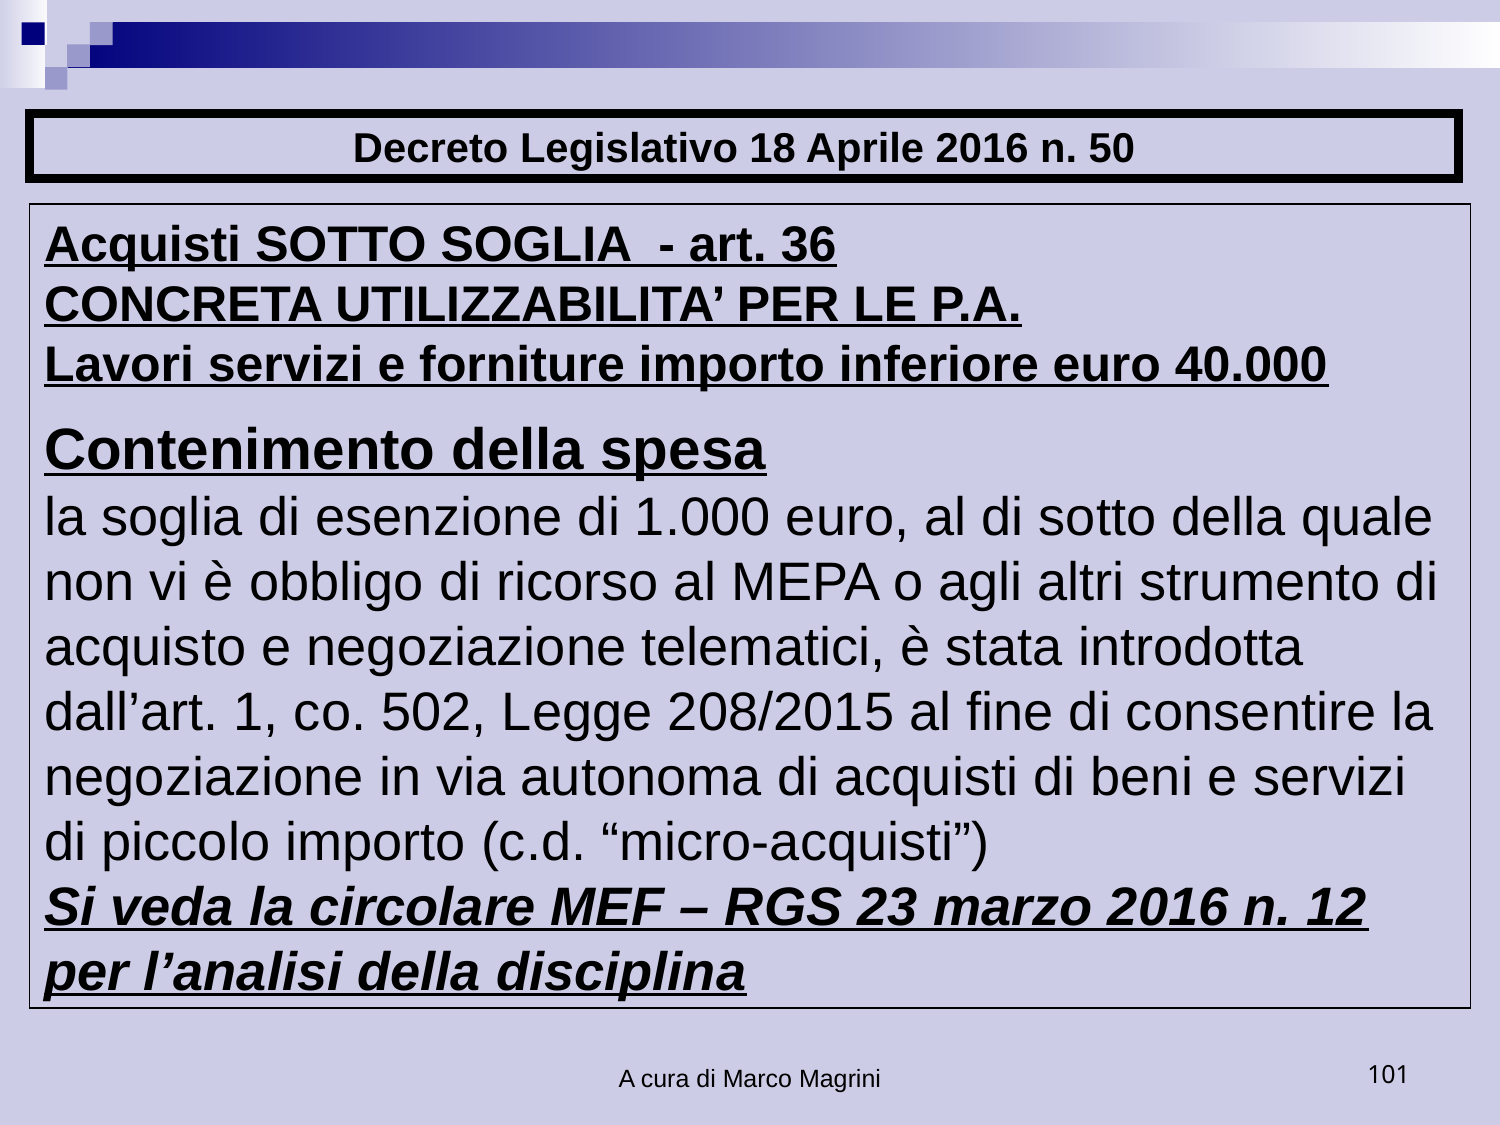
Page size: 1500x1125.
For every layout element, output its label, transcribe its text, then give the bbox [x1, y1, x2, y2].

footer A cura di Marco Magrini [512, 1025, 988, 1100]
text_box Decreto Legislativo 18 Aprile 2016 n. 50 [29, 113, 1459, 179]
text_box Acquisti SOTTO SOGLIA - art. 36 CONCRETA UTILIZZABILITA’ PER LE P.A. Lavori servizi e forniture importo inferiore euro 40.000 Contenimento della spesa la soglia di esenzione di 1.000 euro, al di sotto della quale non vi è obbligo di ricorso al MEPA o agli altri strumento di acquisto e negoziazione telematici, è stata introdotta dall’art. 1, co. 502, Legge 208/2015 al fine di consentire la negoziazione in via autonoma di acquisti di beni e servizi di piccolo importo (c.d. “micro-acquisti”) Si veda la circolare MEF – RGS 23 marzo 2016 n. 12 per l’analisi della disciplina [29, 203, 1471, 1009]
slide_number 101 [1074, 1025, 1425, 1100]
